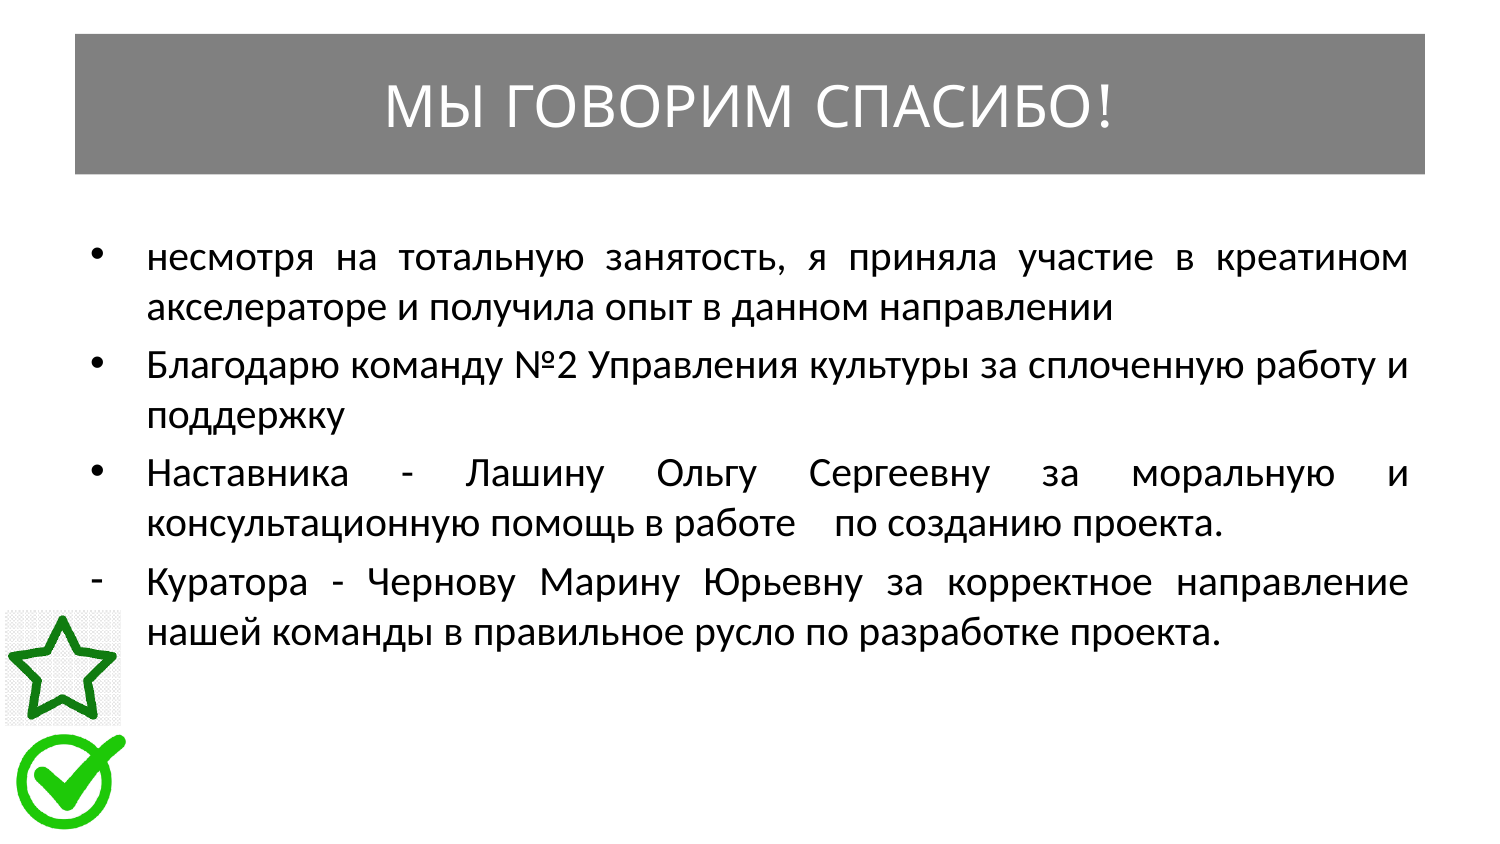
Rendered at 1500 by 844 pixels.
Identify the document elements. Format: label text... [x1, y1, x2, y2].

picture [0, 610, 127, 844]
text_box несмотря на тотальную занятость, я приняла участие в креатином акселераторе и получила опыт в данном направлении Благодарю команду №2 Управления культуры за сплоченную работу и поддержку Наставника - Лашину Ольгу Сергеевну за моральную и консультационную помощь в работе по созданию проекта. Куратора - Чернову Марину Юрьевну за корректное направление нашей команды в правильное русло по разработке проекта. [74, 220, 1425, 292]
title МЫ ГОВОРИМ СПАСИБО! [75, 33, 1425, 175]
